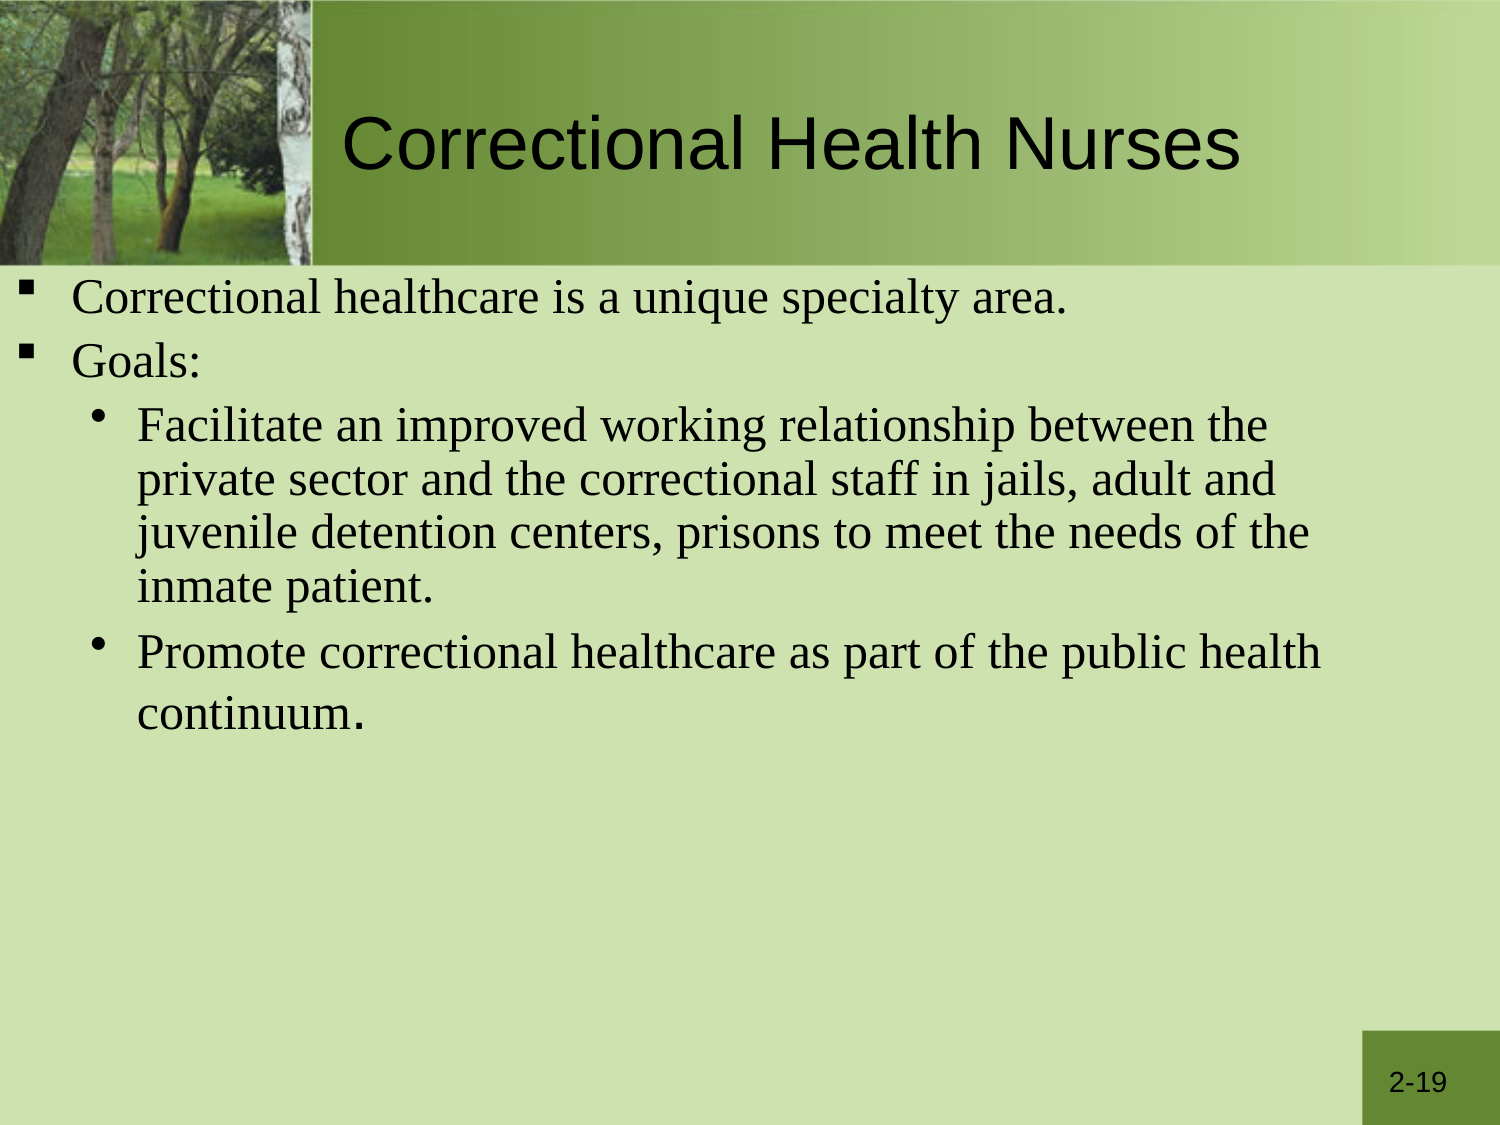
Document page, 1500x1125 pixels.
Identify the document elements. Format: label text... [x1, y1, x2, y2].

list Correctional healthcare is a unique specialty area. Goals: Facilitate an improved working relationship between the private sector and the correctional staff in jails, adult and juvenile detention centers, prisons to meet the needs of the inmate patient. Promote correctional healthcare as part of the public health continuum. [0, 262, 1350, 1006]
picture [0, 0, 1500, 1125]
title Correctional Health Nurses [326, 45, 1350, 234]
slide_number 2-19 [1149, 1031, 1463, 1107]
